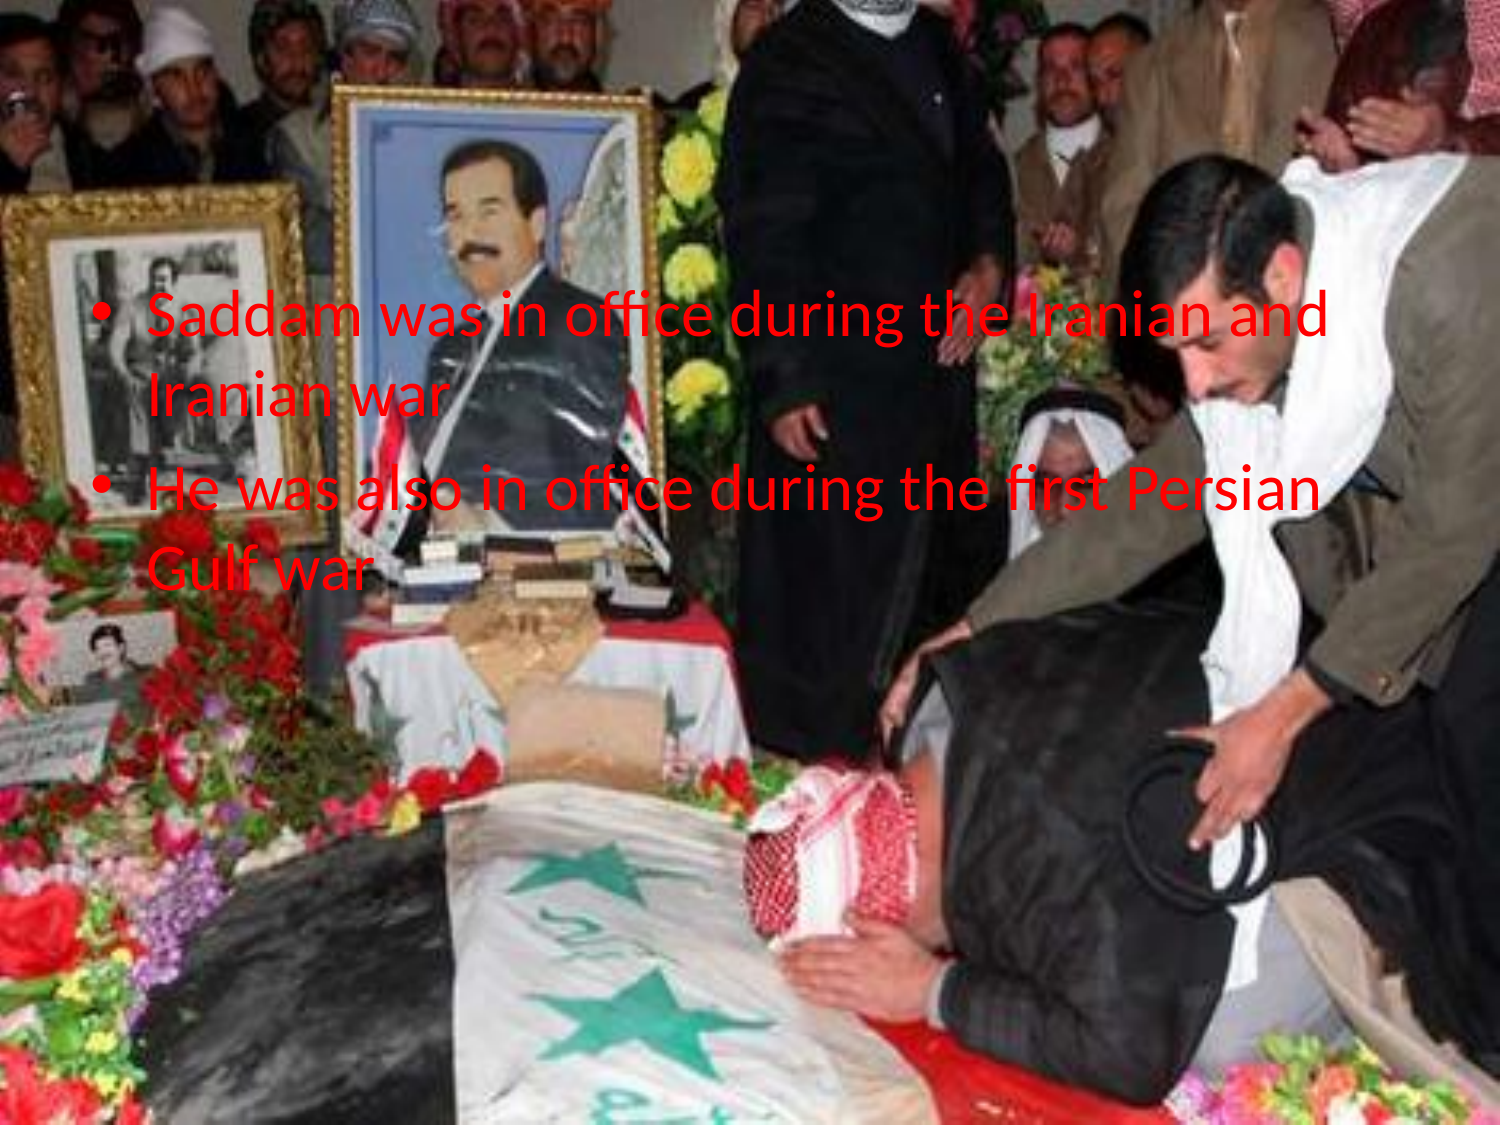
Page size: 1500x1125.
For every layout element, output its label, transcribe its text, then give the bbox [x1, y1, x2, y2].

picture [0, 0, 1500, 1125]
list Saddam was in office during the Iranian and Iranian war He was also in office during the first Persian Gulf war [75, 262, 1425, 1005]
